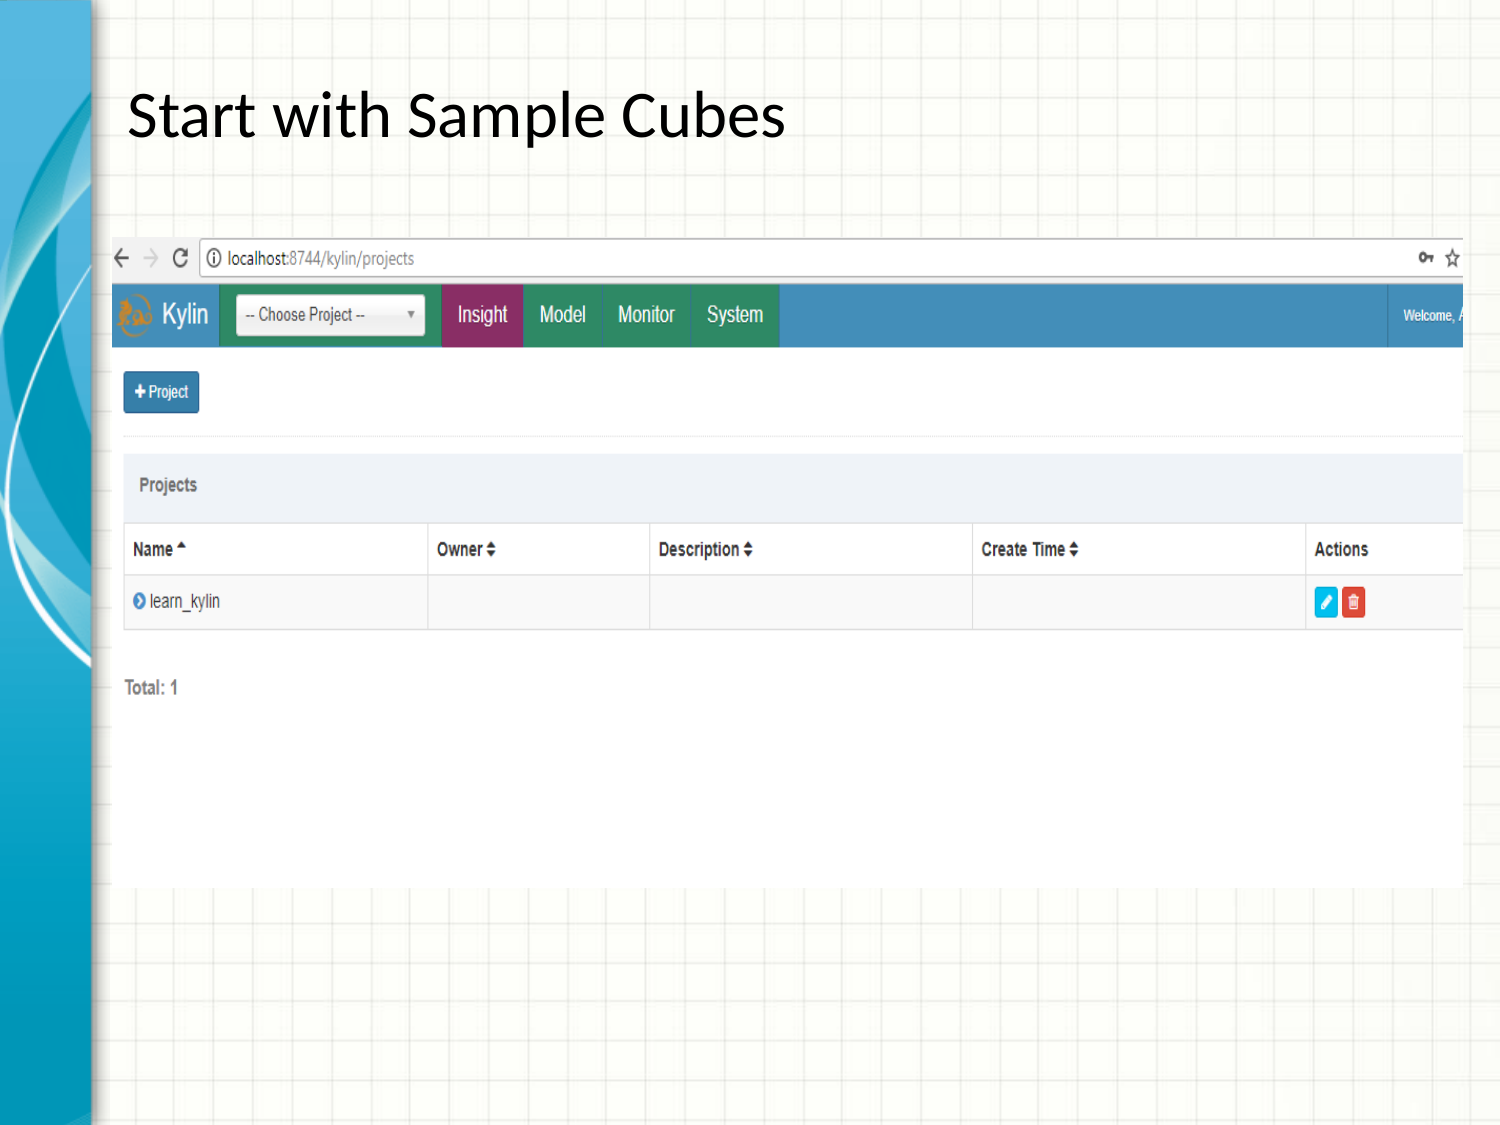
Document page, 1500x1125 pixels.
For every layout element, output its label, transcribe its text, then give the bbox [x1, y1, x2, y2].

title Start with Sample Cubes [112, 50, 1438, 173]
picture [0, 0, 1500, 1125]
